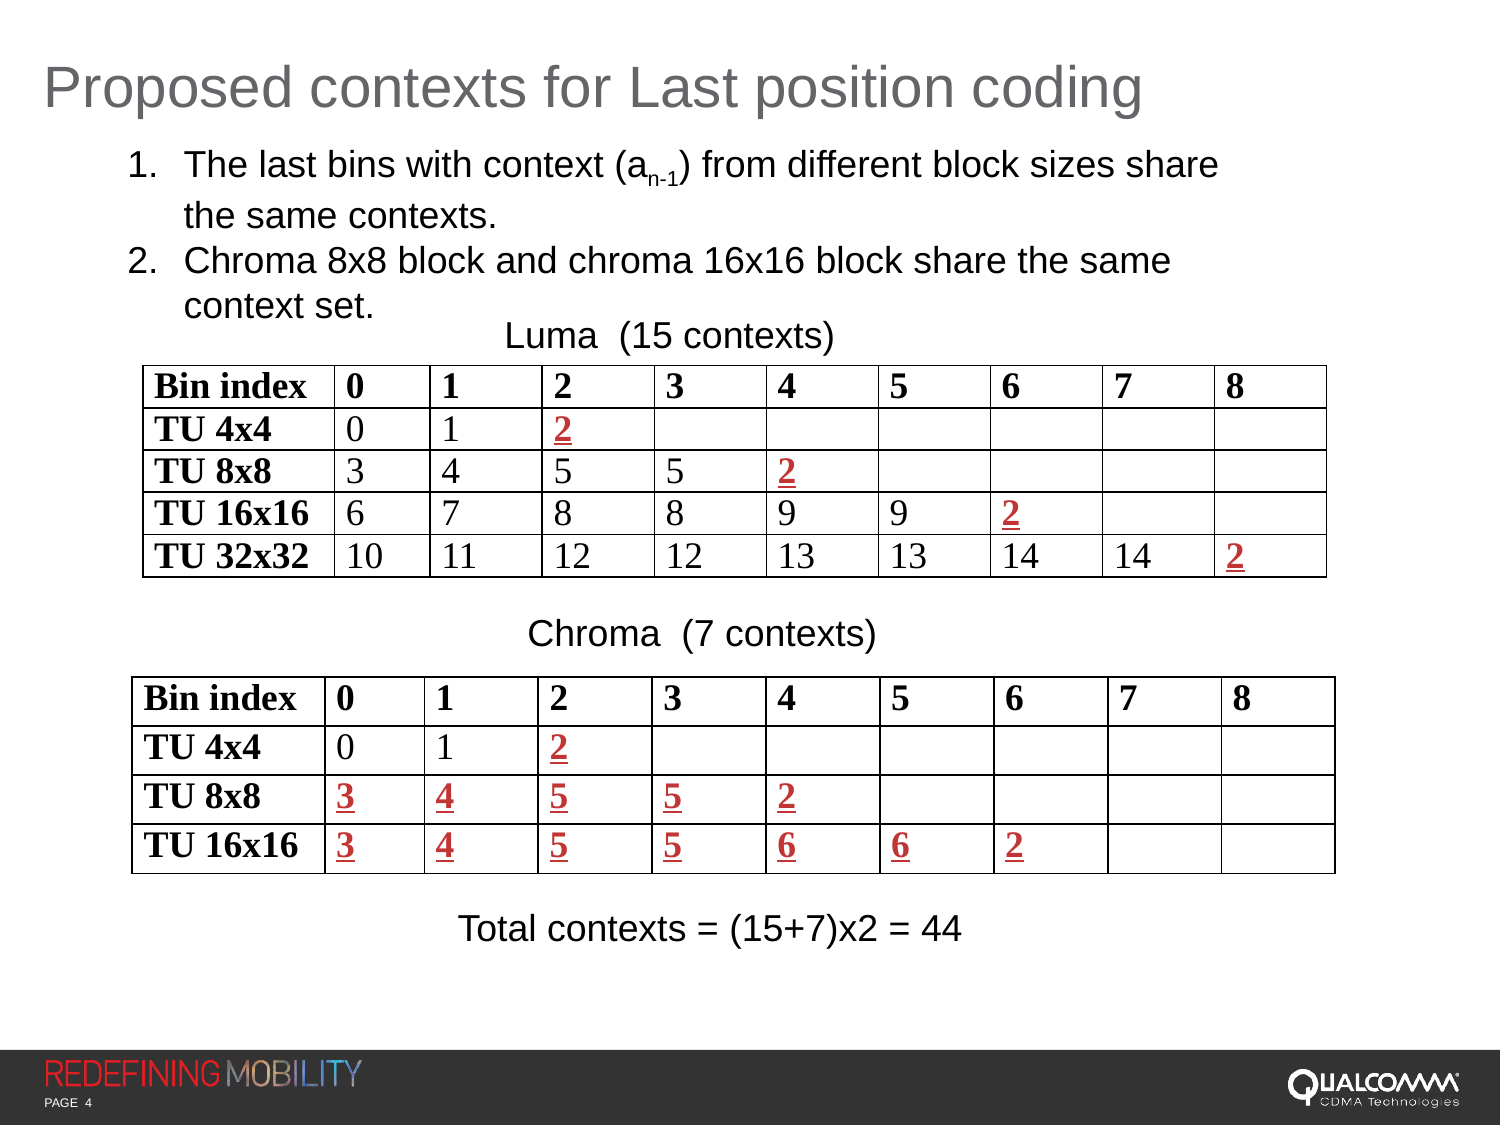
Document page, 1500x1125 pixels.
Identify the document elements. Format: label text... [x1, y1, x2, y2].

table_cell [1222, 776, 1334, 823]
table_cell TU 4x4 [144, 409, 334, 449]
picture [1278, 1058, 1478, 1114]
table_header 7 [1109, 678, 1221, 725]
table_cell [881, 776, 993, 823]
table_header 7 [1103, 366, 1214, 407]
table_cell 13 [767, 535, 878, 576]
table_cell 5 [543, 451, 654, 491]
table_cell 4 [425, 776, 537, 823]
table_cell [991, 451, 1102, 491]
table_header 1 [425, 678, 537, 725]
table_cell 0 [335, 409, 429, 449]
table_header 2 [543, 366, 654, 407]
table_cell 4 [431, 451, 541, 491]
table_cell [767, 727, 879, 774]
table_cell 5 [653, 825, 765, 873]
table_cell 8 [655, 493, 766, 534]
table_header 0 [326, 678, 424, 725]
table_cell [1215, 451, 1326, 491]
table_cell 2 [991, 493, 1102, 534]
table_cell 14 [1103, 535, 1214, 576]
table_cell 2 [767, 776, 879, 823]
table_header 4 [767, 366, 878, 407]
table_header 5 [881, 678, 993, 725]
table_cell [1109, 776, 1221, 823]
table_cell 11 [431, 535, 541, 576]
table_cell 8 [543, 493, 654, 534]
table_cell 10 [335, 535, 429, 576]
table_cell [879, 409, 990, 449]
table_cell 4 [425, 825, 537, 873]
table_header 1 [431, 366, 541, 407]
table_header 3 [653, 678, 765, 725]
picture [30, 1048, 372, 1099]
table_cell [995, 727, 1107, 774]
table_cell [991, 409, 1102, 449]
table_cell 1 [425, 727, 537, 774]
table_cell TU 16x16 [144, 493, 334, 534]
table_cell 6 [335, 493, 429, 534]
table_cell [1109, 727, 1221, 774]
table_header 6 [991, 366, 1102, 407]
table_cell [995, 776, 1107, 823]
text_box The last bins with context (an-1) from different block sizes share the same contexts. Chroma 8x8 block and chroma 16x16 block share the same context set. [112, 132, 1250, 333]
table_cell 3 [326, 825, 424, 873]
table_cell [1109, 825, 1221, 873]
table_cell 13 [879, 535, 990, 576]
table_cell [879, 451, 990, 491]
table_header 6 [995, 678, 1107, 725]
table_header Bin index [133, 678, 324, 725]
table_header 4 [767, 678, 879, 725]
table_cell [1222, 727, 1334, 774]
table_header Bin index [144, 366, 334, 407]
table_cell [653, 727, 765, 774]
table_cell 9 [879, 493, 990, 534]
table_cell 7 [431, 493, 541, 534]
table_cell [1222, 825, 1334, 873]
table_cell TU 8x8 [144, 451, 334, 491]
table_cell 9 [767, 493, 878, 534]
table_cell [881, 727, 993, 774]
table_cell 2 [543, 409, 654, 449]
table_cell 5 [539, 825, 651, 873]
table_cell 2 [1215, 535, 1326, 576]
table_header 8 [1215, 366, 1326, 407]
table_cell 1 [431, 409, 541, 449]
text_box Total contexts = (15+7)x2 = 44 [443, 896, 979, 956]
table_cell TU 8x8 [133, 776, 324, 823]
table_cell [1103, 451, 1214, 491]
table_cell [767, 409, 878, 449]
table_cell 2 [995, 825, 1107, 873]
table_cell 5 [653, 776, 765, 823]
table_cell TU 4x4 [133, 727, 324, 774]
table_cell TU 32x32 [144, 535, 334, 576]
table_cell 6 [881, 825, 993, 873]
table_header 5 [879, 366, 990, 407]
text_box Chroma (7 contexts) [512, 601, 903, 662]
table_cell 3 [326, 776, 424, 823]
table_header 2 [539, 678, 651, 725]
table_cell 12 [543, 535, 654, 576]
table_cell [1215, 409, 1326, 449]
table_header 8 [1222, 678, 1334, 725]
table_cell TU 16x16 [133, 825, 324, 873]
table_header 3 [655, 366, 766, 407]
table_cell [655, 409, 766, 449]
table_cell [1103, 493, 1214, 534]
table_cell 0 [326, 727, 424, 774]
table_cell 5 [539, 776, 651, 823]
title Proposed contexts for Last position coding [28, 44, 1462, 138]
table_cell 6 [767, 825, 879, 873]
table_cell [1215, 493, 1326, 534]
table_cell 3 [335, 451, 429, 491]
table_cell 2 [539, 727, 651, 774]
table_cell 2 [767, 451, 878, 491]
table_cell [1103, 409, 1214, 449]
table_cell 12 [655, 535, 766, 576]
table_cell 5 [655, 451, 766, 491]
text_box Luma (15 contexts) [489, 333, 861, 364]
table_cell 14 [991, 535, 1102, 576]
table_header 0 [335, 366, 429, 407]
